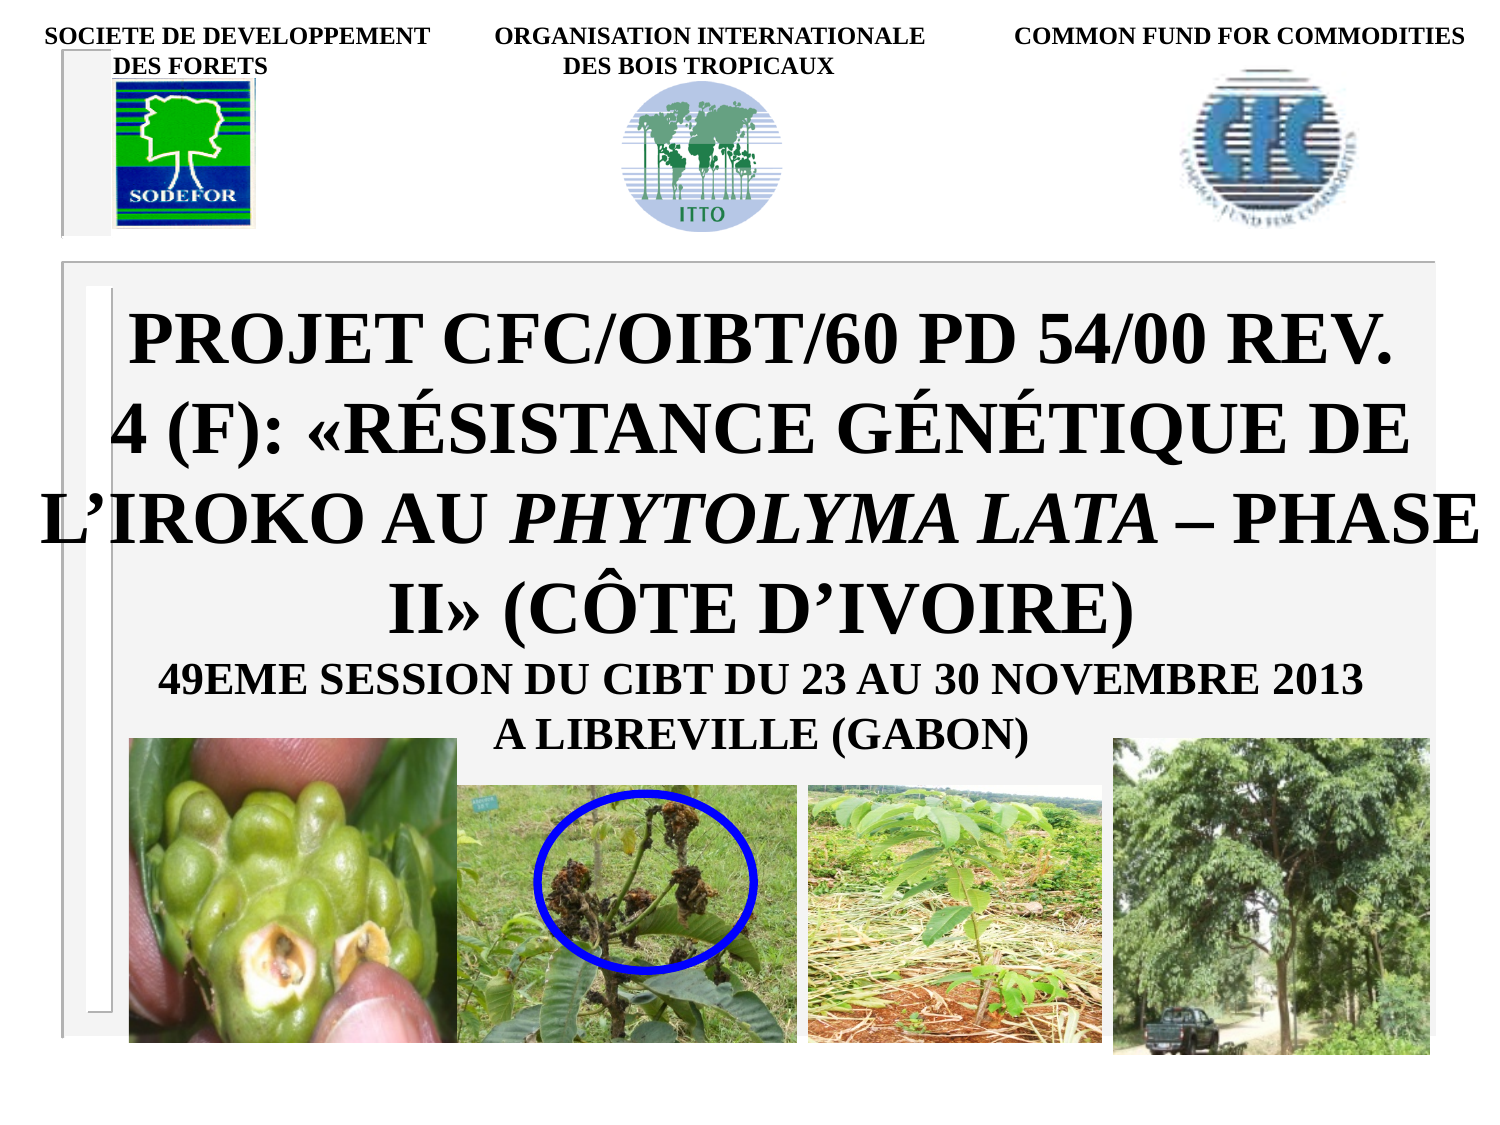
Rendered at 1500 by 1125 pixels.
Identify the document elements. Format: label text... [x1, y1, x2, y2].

picture [1112, 737, 1430, 1055]
text_box SOCIETE DE DEVELOPPEMENT ORGANISATION INTERNATIONALE COMMON FUND FOR COMMODITIES DES FORETS DES BOIS TROPICAUX [29, 12, 1489, 87]
picture [619, 81, 783, 232]
title Projet CFC/OIBT/60 PD 54/00 Rev. 4 (F): «Résistance Génétique de l’Iroko au Phytolyma lata – Phase II» (Côte d’Ivoire) 49eme session du cibt du 23 au 30 novembre 2013 A LIBREVILLE (GABON) [23, 257, 1500, 844]
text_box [456, 784, 798, 1044]
picture [111, 77, 257, 229]
picture [128, 738, 458, 1044]
picture [1171, 65, 1360, 229]
picture [808, 784, 1102, 1044]
